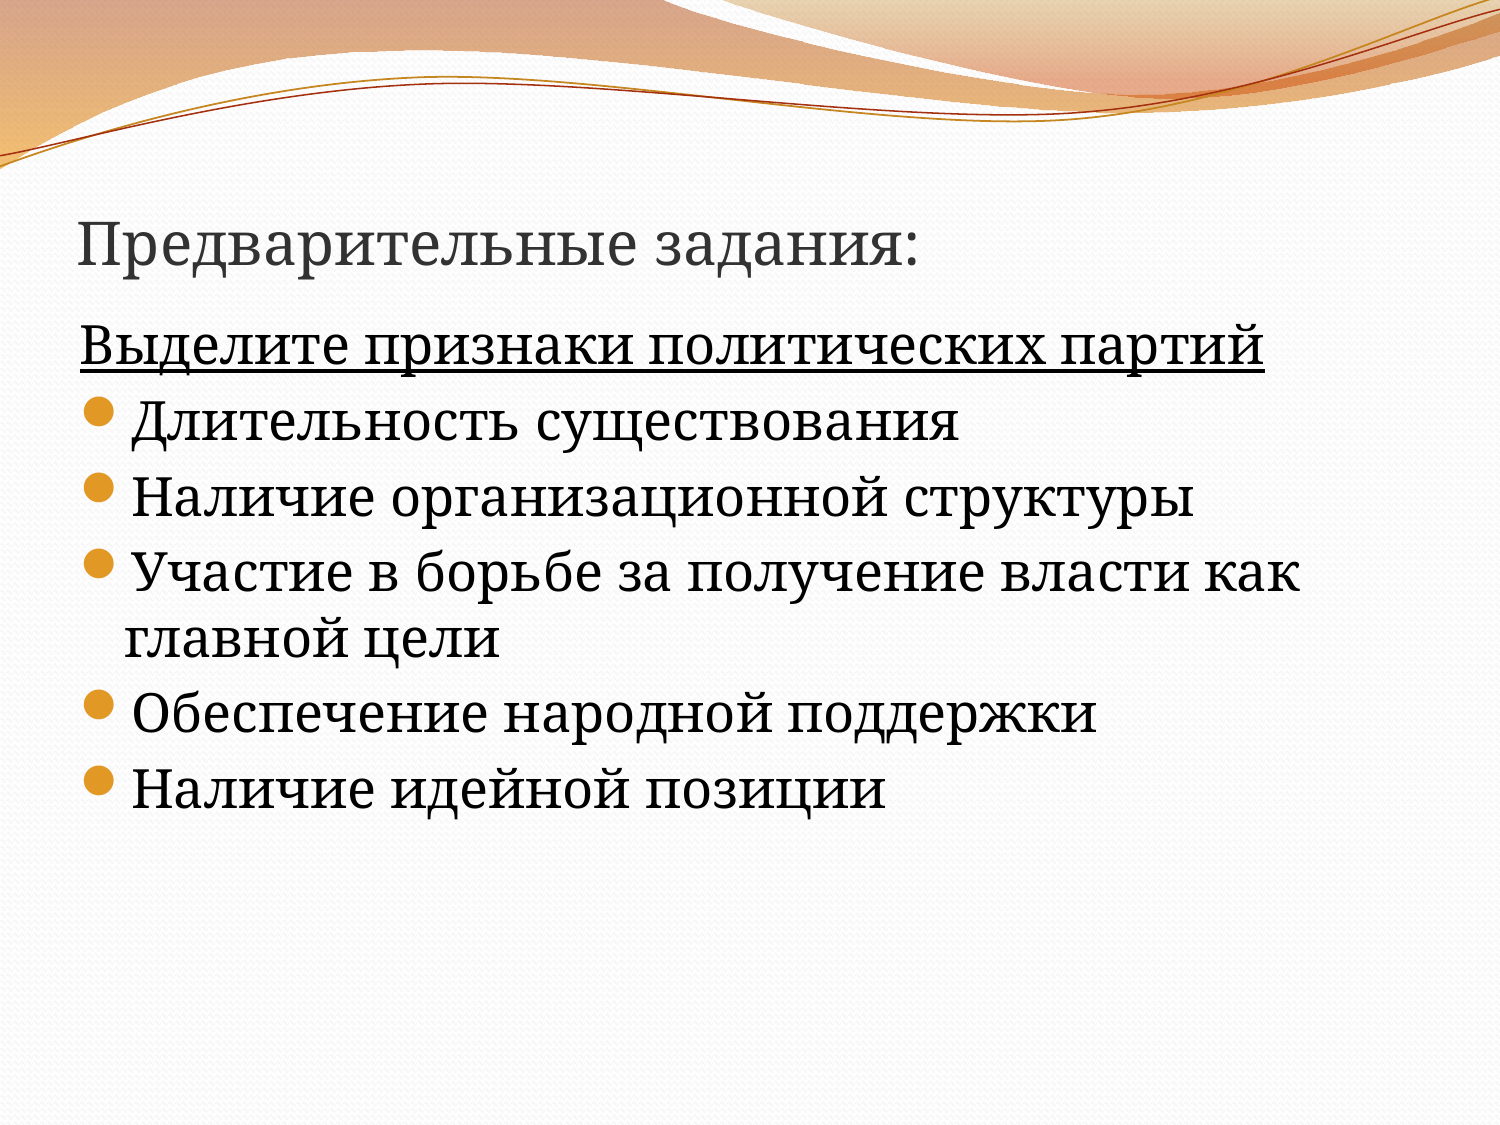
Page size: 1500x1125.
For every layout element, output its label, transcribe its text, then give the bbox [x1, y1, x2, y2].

list Выделите признаки политических партий Длительность существования Наличие организационной структуры Участие в борьбе за получение власти как главной цели Обеспечение народной поддержки Наличие идейной позиции [64, 302, 1415, 906]
title Предварительные задания: [76, 196, 1427, 351]
